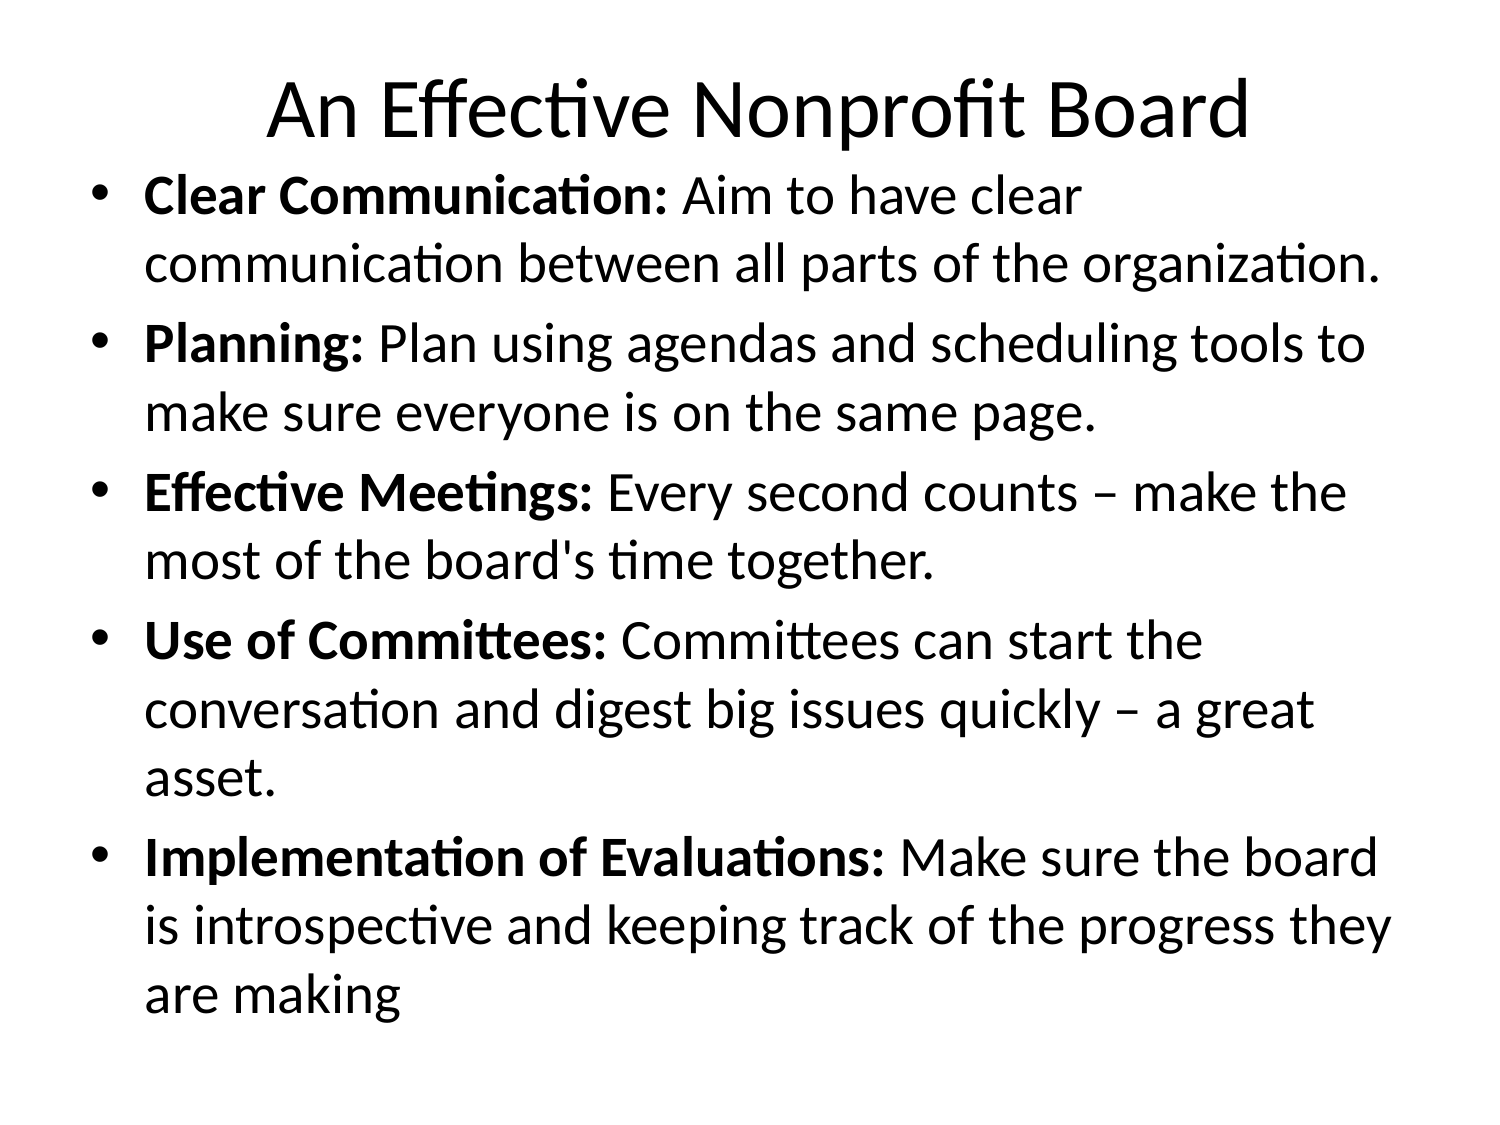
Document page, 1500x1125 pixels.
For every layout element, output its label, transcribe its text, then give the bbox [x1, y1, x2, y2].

title An Effective Nonprofit Board [75, 45, 1425, 149]
list Clear Communication: Aim to have clear communication between all parts of the organization. Planning: Plan using agendas and scheduling tools to make sure everyone is on the same page. Effective Meetings: Every second counts – make the most of the board's time together. Use of Committees: Committees can start the conversation and digest big issues quickly – a great asset. Implementation of Evaluations: Make sure the board is introspective and keeping track of the progress they are making [75, 149, 1425, 1088]
